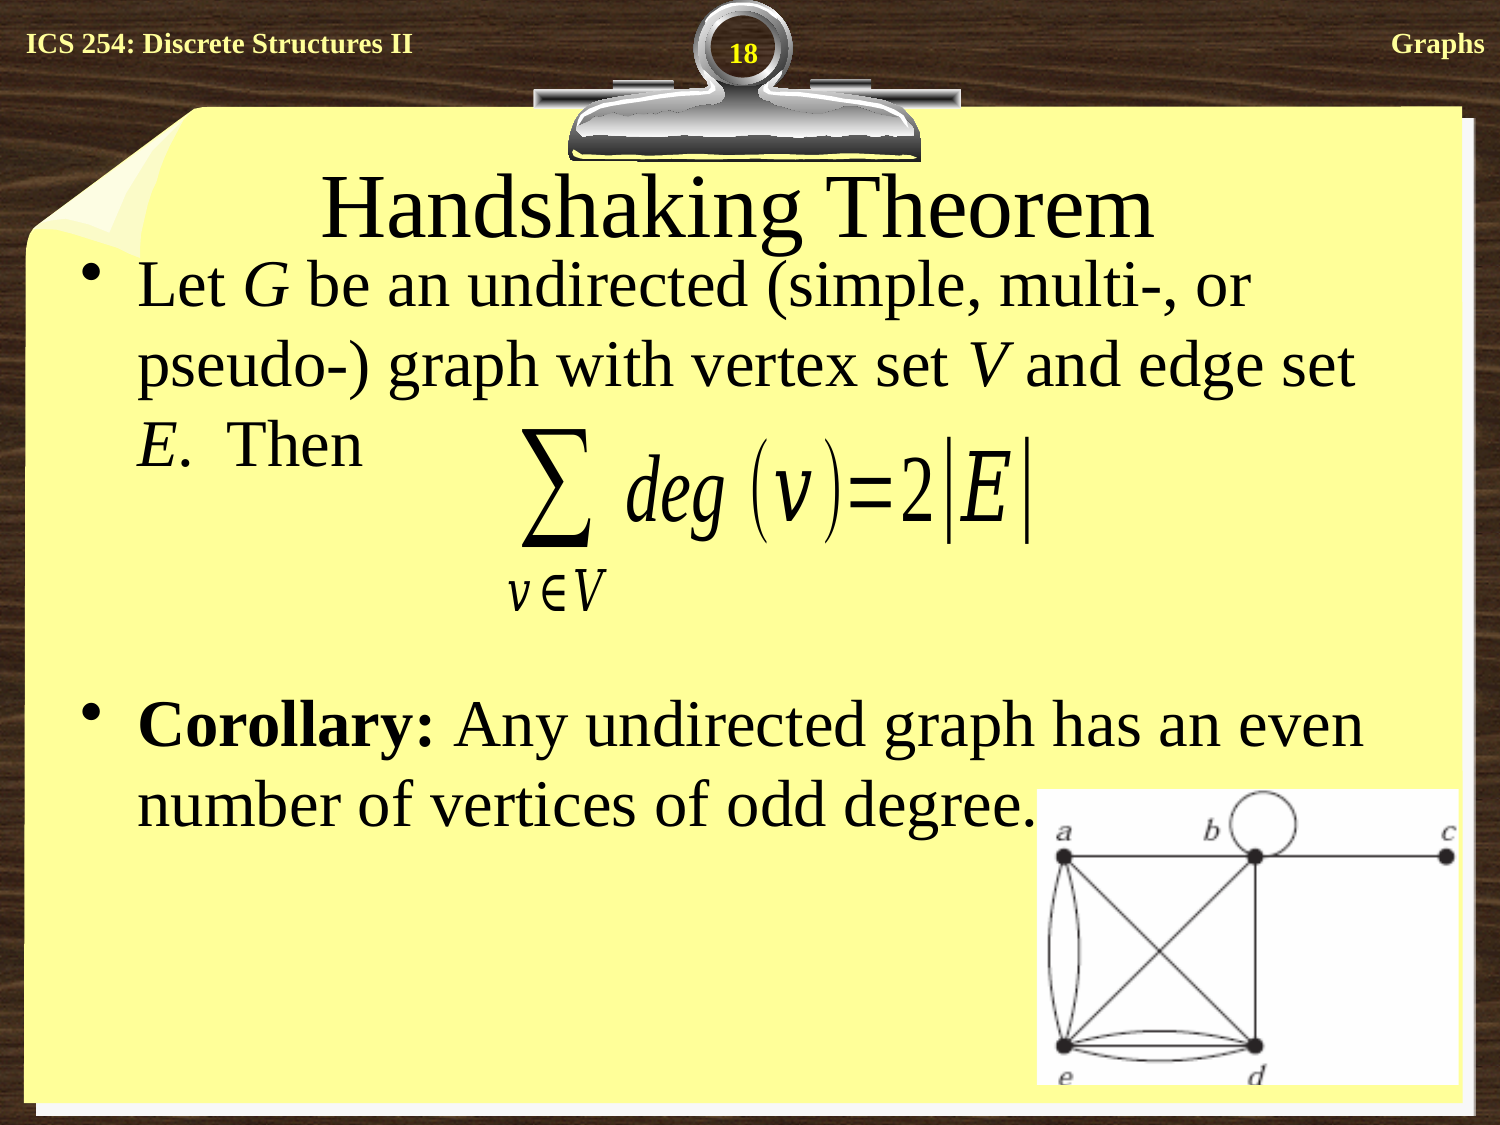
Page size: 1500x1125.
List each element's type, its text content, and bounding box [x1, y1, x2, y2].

title Handshaking Theorem [76, 107, 1402, 231]
picture [673, 84, 708, 89]
picture [1036, 789, 1459, 1085]
picture [0, 0, 1500, 1125]
slide_number 18 [394, 18, 774, 84]
list Let G be an undirected (simple, multi-, or pseudo-) graph with vertex set V and edge set E. Then Corollary: Any undirected graph has an even number of vertices of odd degree. [65, 231, 1405, 888]
